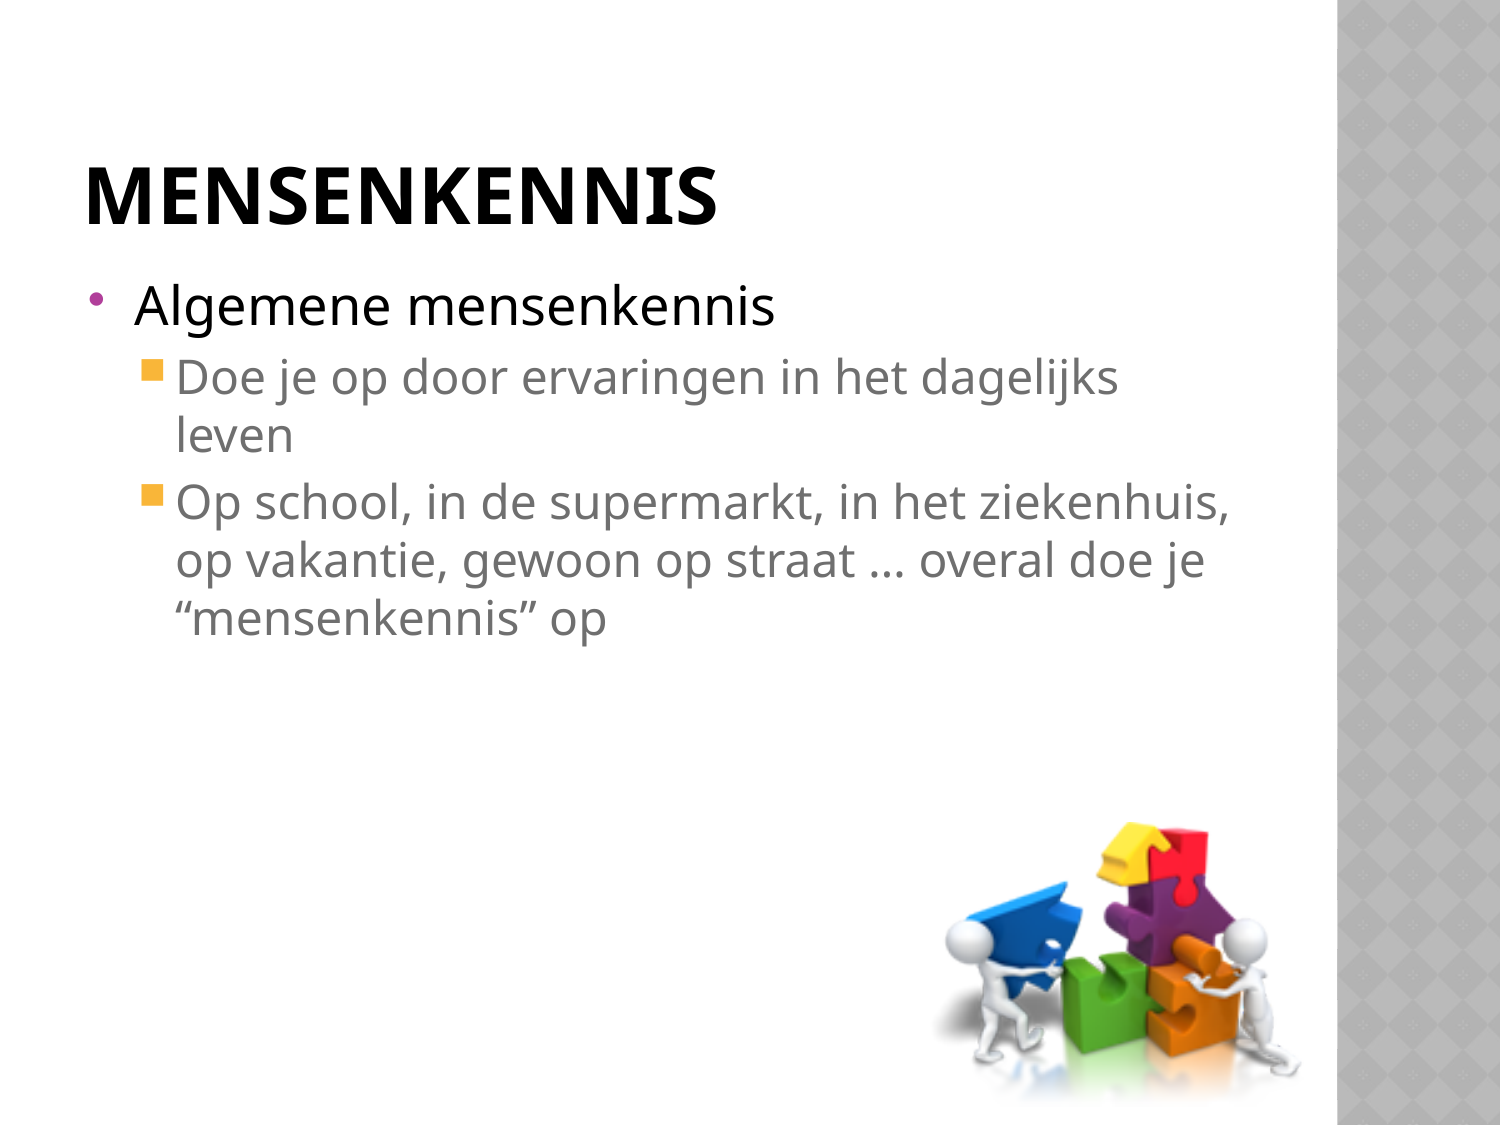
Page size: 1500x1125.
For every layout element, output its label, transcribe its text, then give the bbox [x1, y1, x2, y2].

picture [928, 821, 1304, 1108]
title Mensenkennis [75, 52, 1263, 240]
list Algemene mensenkennis Doe je op door ervaringen in het dagelijks leven Op school, in de supermarkt, in het ziekenhuis, op vakantie, gewoon op straat … overal doe je “mensenkennis” op [75, 264, 1263, 1059]
